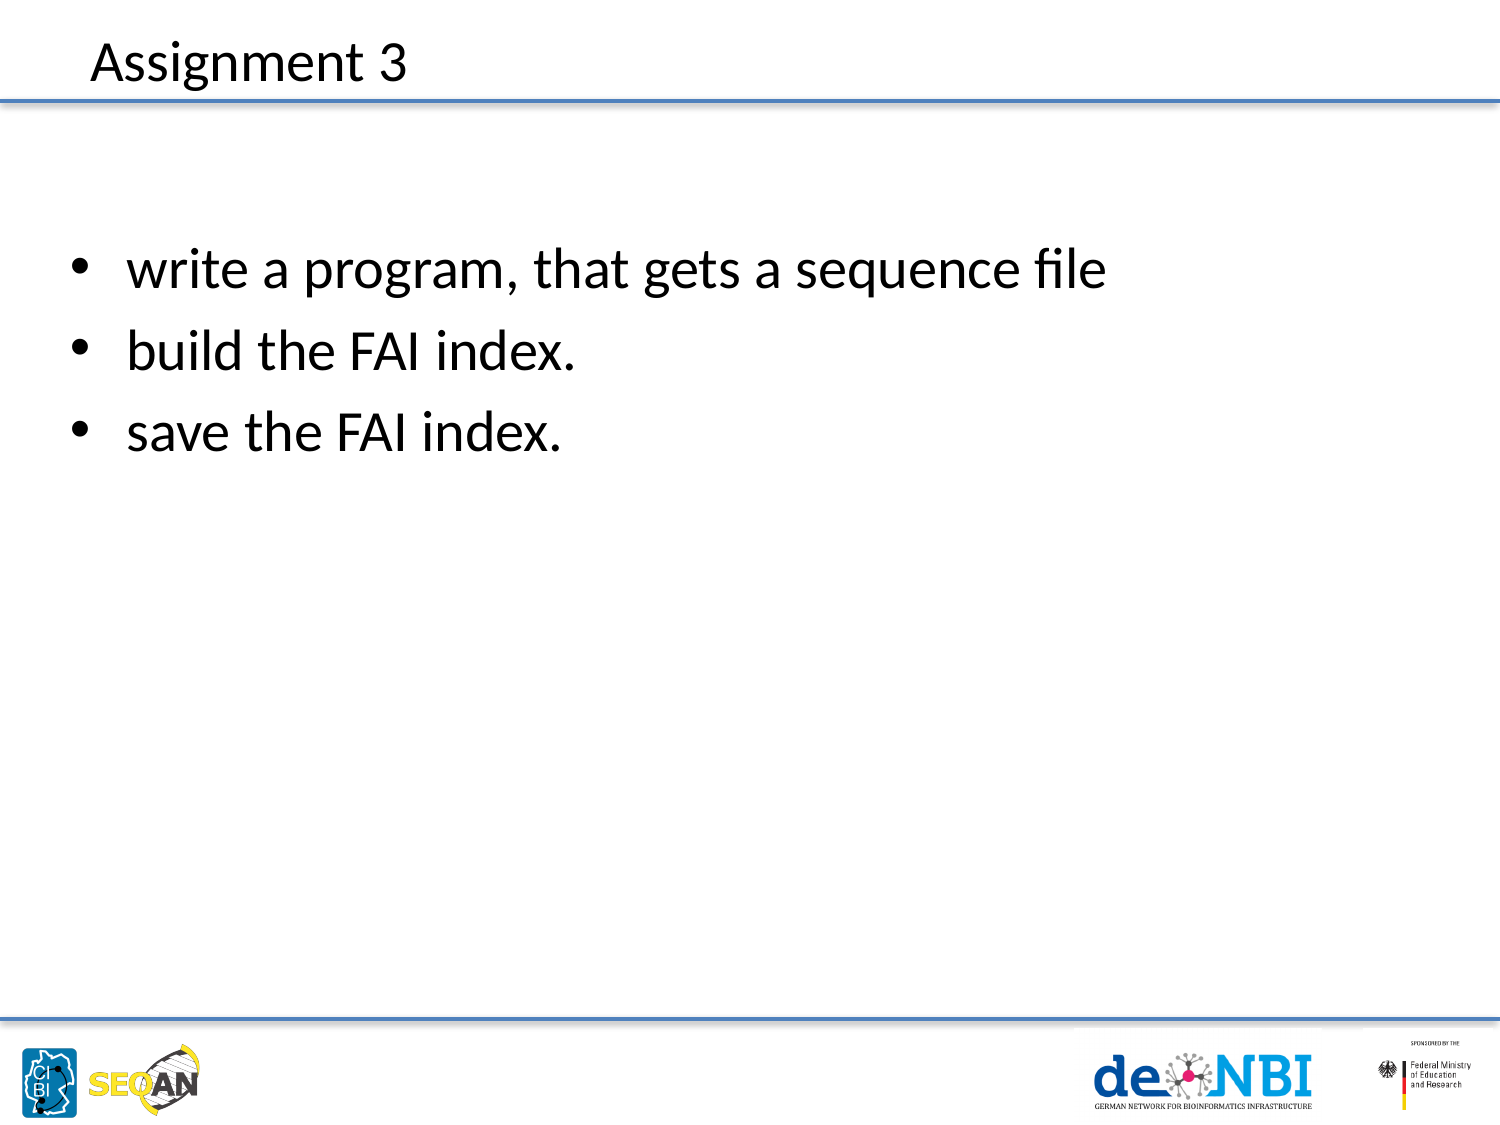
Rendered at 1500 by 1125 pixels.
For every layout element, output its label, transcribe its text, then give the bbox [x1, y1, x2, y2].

picture [75, 1042, 202, 1121]
picture [31, 1060, 40, 1071]
list write a program, that gets a sequence file build the FAI index. save the FAI index. [55, 222, 1448, 977]
title Assignment 3 [75, 25, 1425, 92]
picture [1074, 1028, 1322, 1122]
picture [33, 1108, 44, 1113]
picture [40, 1051, 48, 1059]
